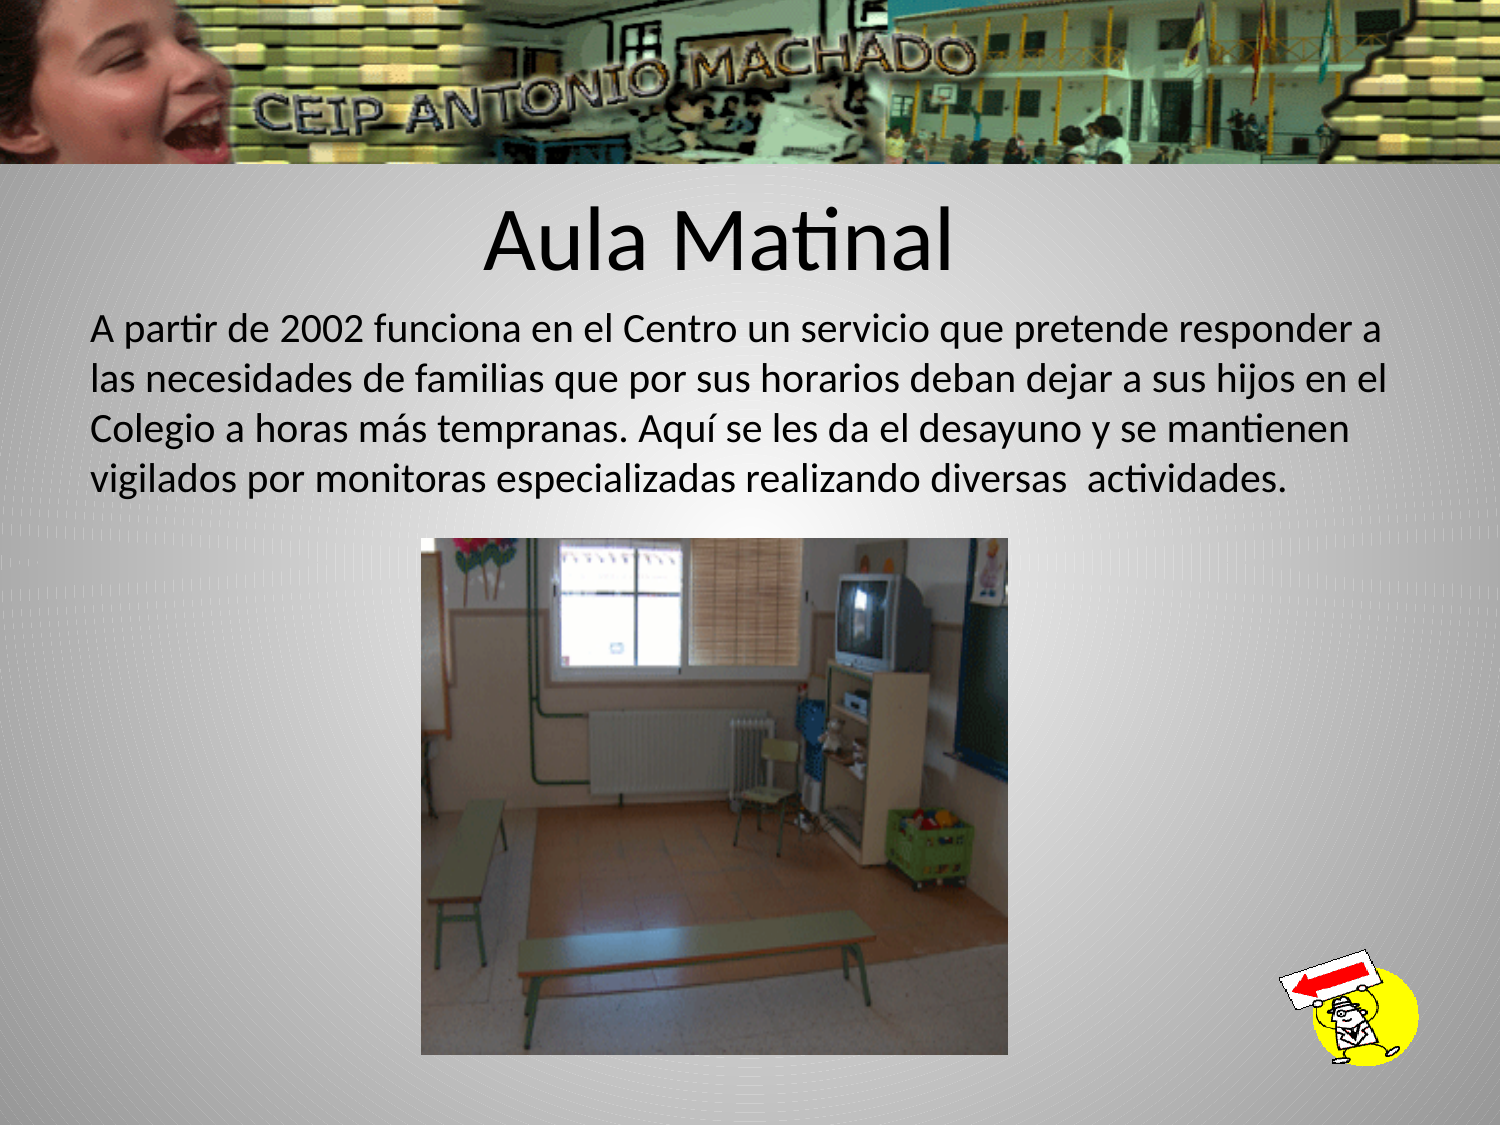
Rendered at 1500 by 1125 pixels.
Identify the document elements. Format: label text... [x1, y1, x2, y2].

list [0, 0, 1500, 165]
list A partir de 2002 funciona en el Centro un servicio que pretende responder a las necesidades de familias que por sus horarios deban dejar a sus hijos en el Colegio a horas más tempranas. Aquí se les da el desayuno y se mantienen vigilados por monitoras especializadas realizando diversas actividades. [75, 292, 1442, 1005]
picture [421, 538, 1008, 1055]
picture [1277, 948, 1435, 1067]
title Aula Matinal [468, 176, 1332, 292]
